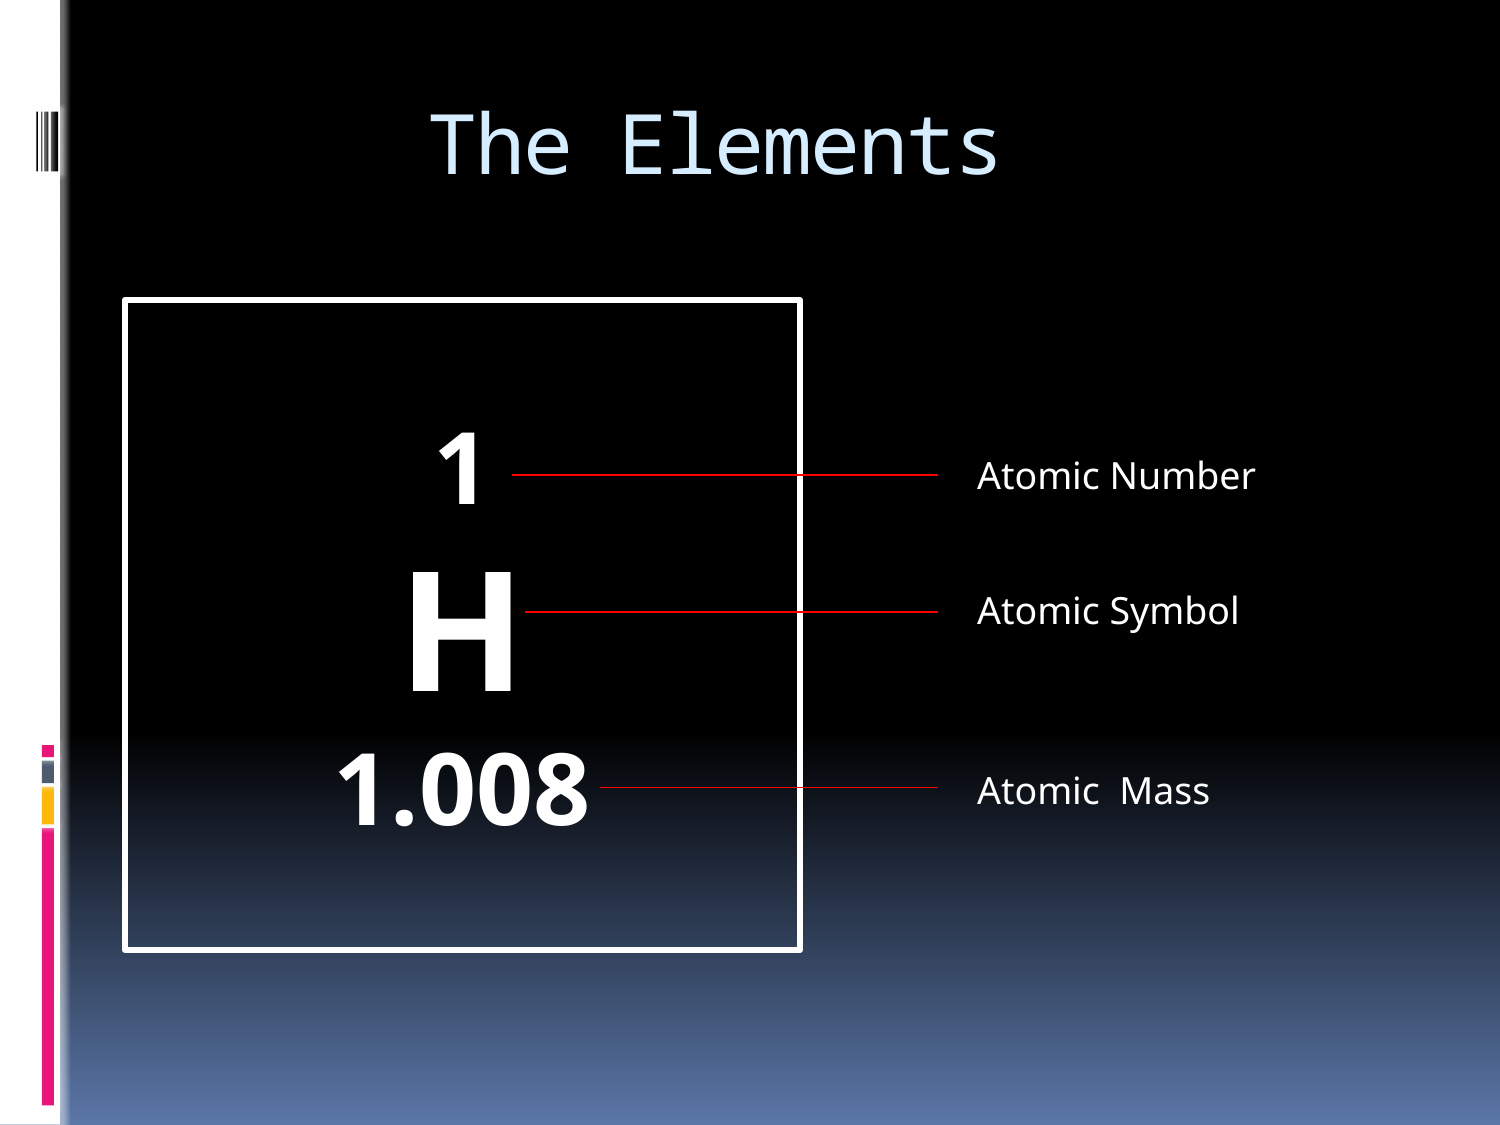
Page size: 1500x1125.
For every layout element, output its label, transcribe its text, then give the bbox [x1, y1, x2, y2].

text_box Atomic Number Atomic Symbol Atomic Mass [962, 399, 1338, 820]
title The Elements [412, 83, 1425, 234]
text_box 1 H 1.008 [123, 298, 801, 952]
